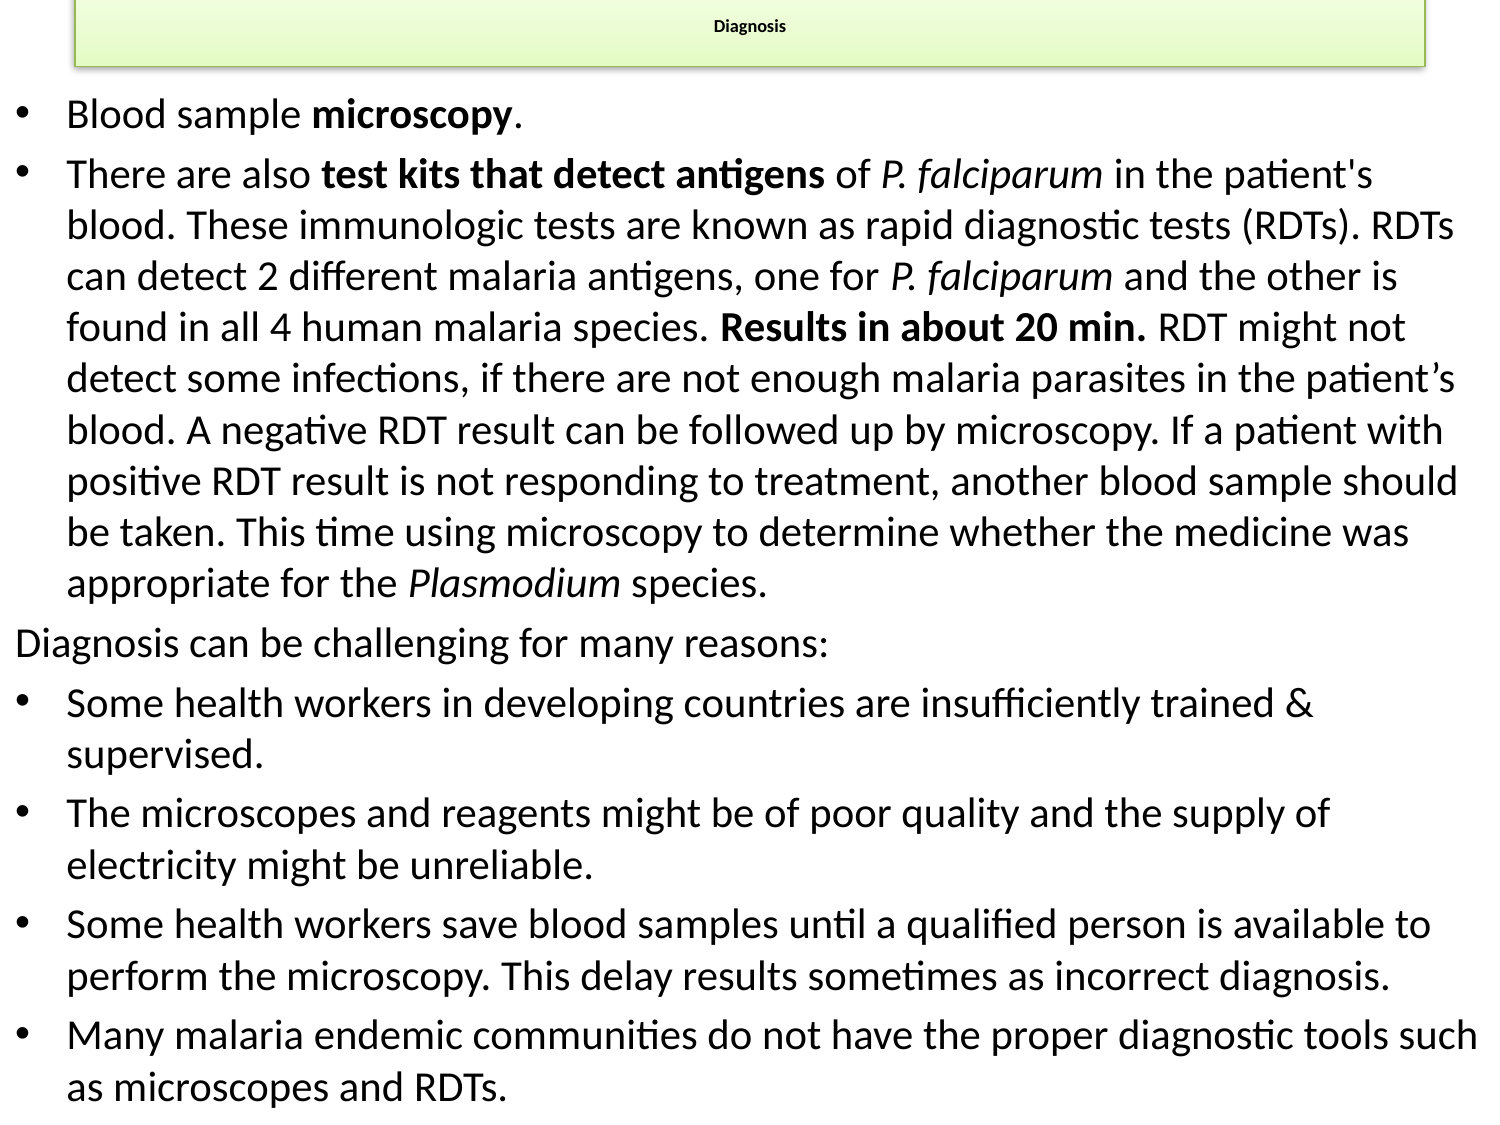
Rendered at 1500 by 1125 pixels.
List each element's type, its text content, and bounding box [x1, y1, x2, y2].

list Blood sample microscopy. There are also test kits that detect antigens of P. falciparum in the patient's blood. These immunologic tests are known as rapid diagnostic tests (RDTs). RDTs can detect 2 different malaria antigens, one for P. falciparum and the other is found in all 4 human malaria species. Results in about 20 min. RDT might not detect some infections, if there are not enough malaria parasites in the patient’s blood. A negative RDT result can be followed up by microscopy. If a patient with positive RDT result is not responding to treatment, another blood sample should be taken. This time using microscopy to determine whether the medicine was appropriate for the Plasmodium species. Diagnosis can be challenging for many reasons: Some health workers in developing countries are insufficiently trained & supervised. The microscopes and reagents might be of poor quality and the supply of electricity might be unreliable. Some health workers save blood samples until a qualified person is available to perform the microscopy. This delay results sometimes as incorrect diagnosis. Many malaria endemic communities do not have the proper diagnostic tools such as microscopes and RDTs. [0, 78, 1500, 1125]
title Diagnosis [74, 0, 1426, 67]
